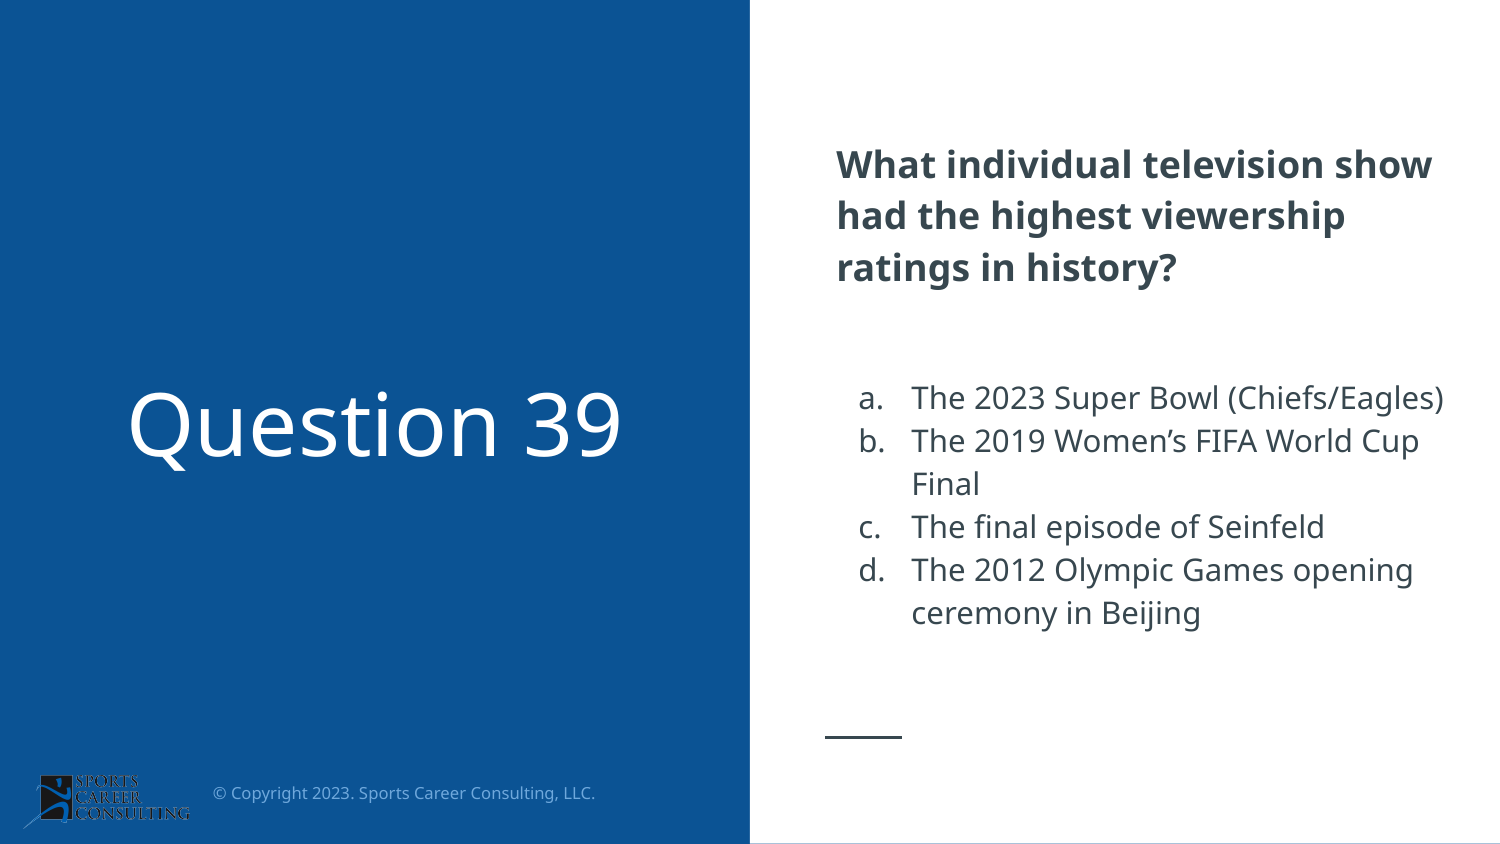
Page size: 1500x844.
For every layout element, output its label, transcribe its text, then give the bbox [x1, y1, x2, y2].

text_box © Copyright 2023. Sports Career Consulting, LLC. [197, 767, 750, 838]
picture [22, 774, 190, 829]
title Question 39 [43, 298, 708, 546]
list What individual television show had the highest viewership ratings in history? The 2023 Super Bowl (Chiefs/Eagles) The 2019 Women’s FIFA World Cup Final The final episode of Seinfeld The 2012 Olympic Games opening ceremony in Beijing [821, 118, 1486, 725]
